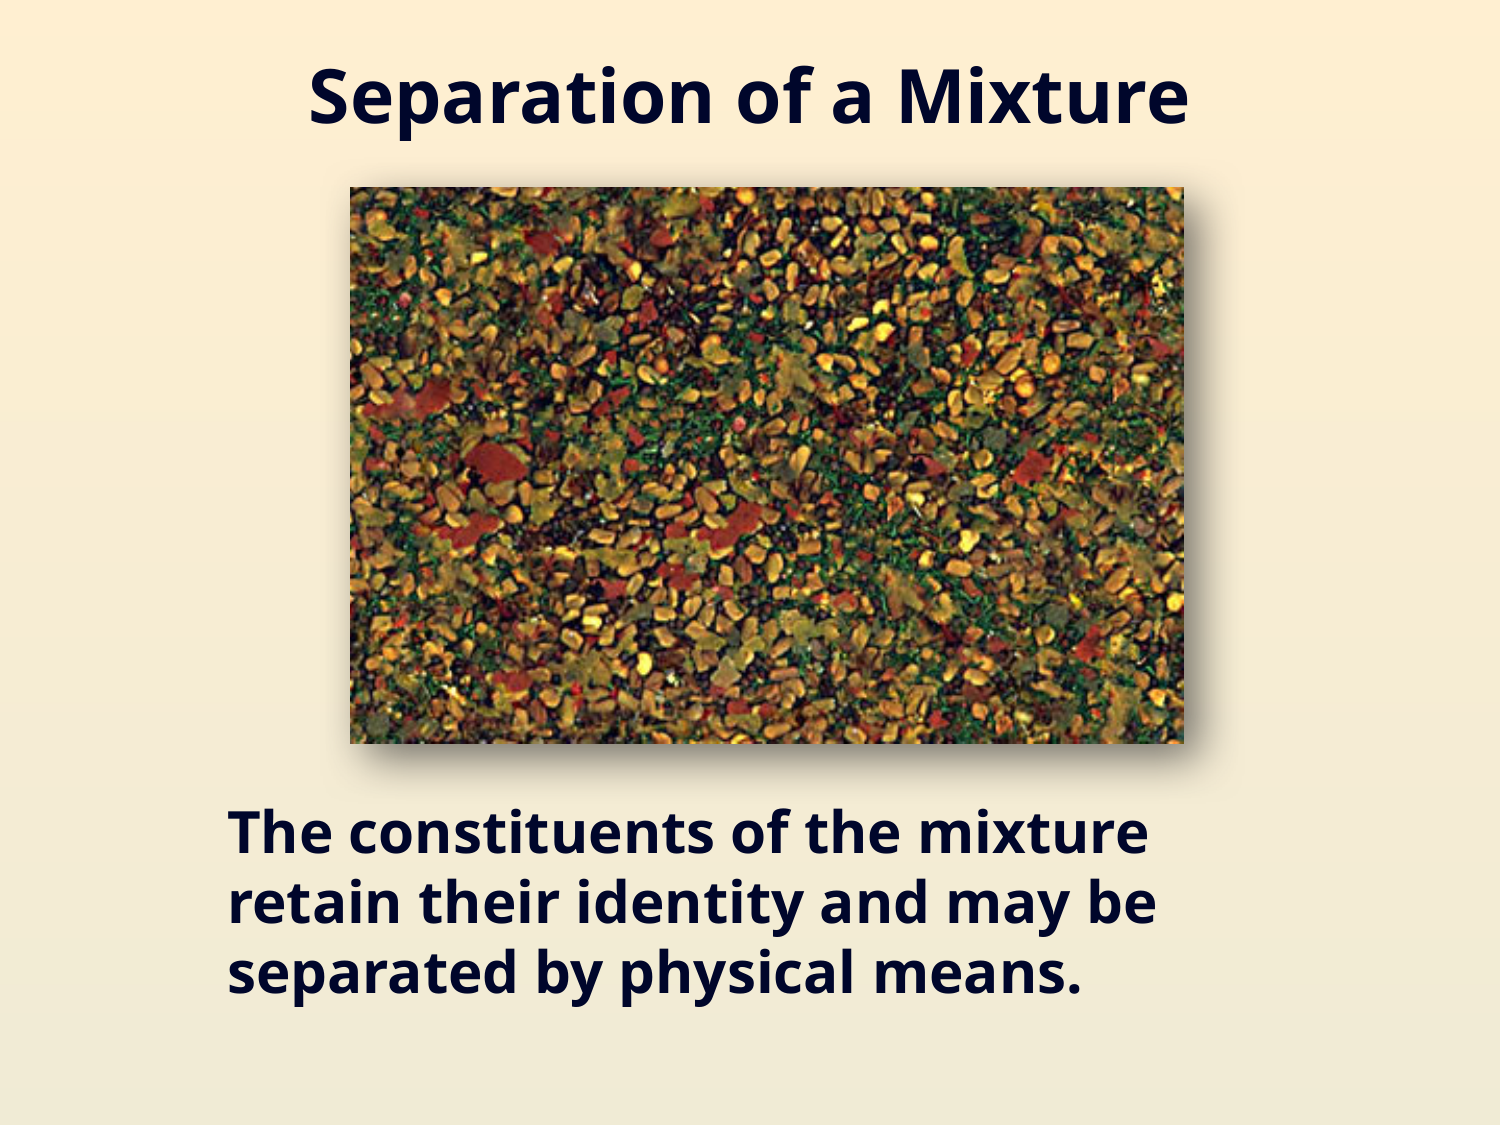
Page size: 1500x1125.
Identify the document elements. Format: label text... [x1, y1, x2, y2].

text_box The constituents of the mixture retain their identity and may be separated by physical means. [212, 787, 1353, 1013]
title Separation of a Mixture [112, 0, 1388, 188]
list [349, 187, 1184, 744]
